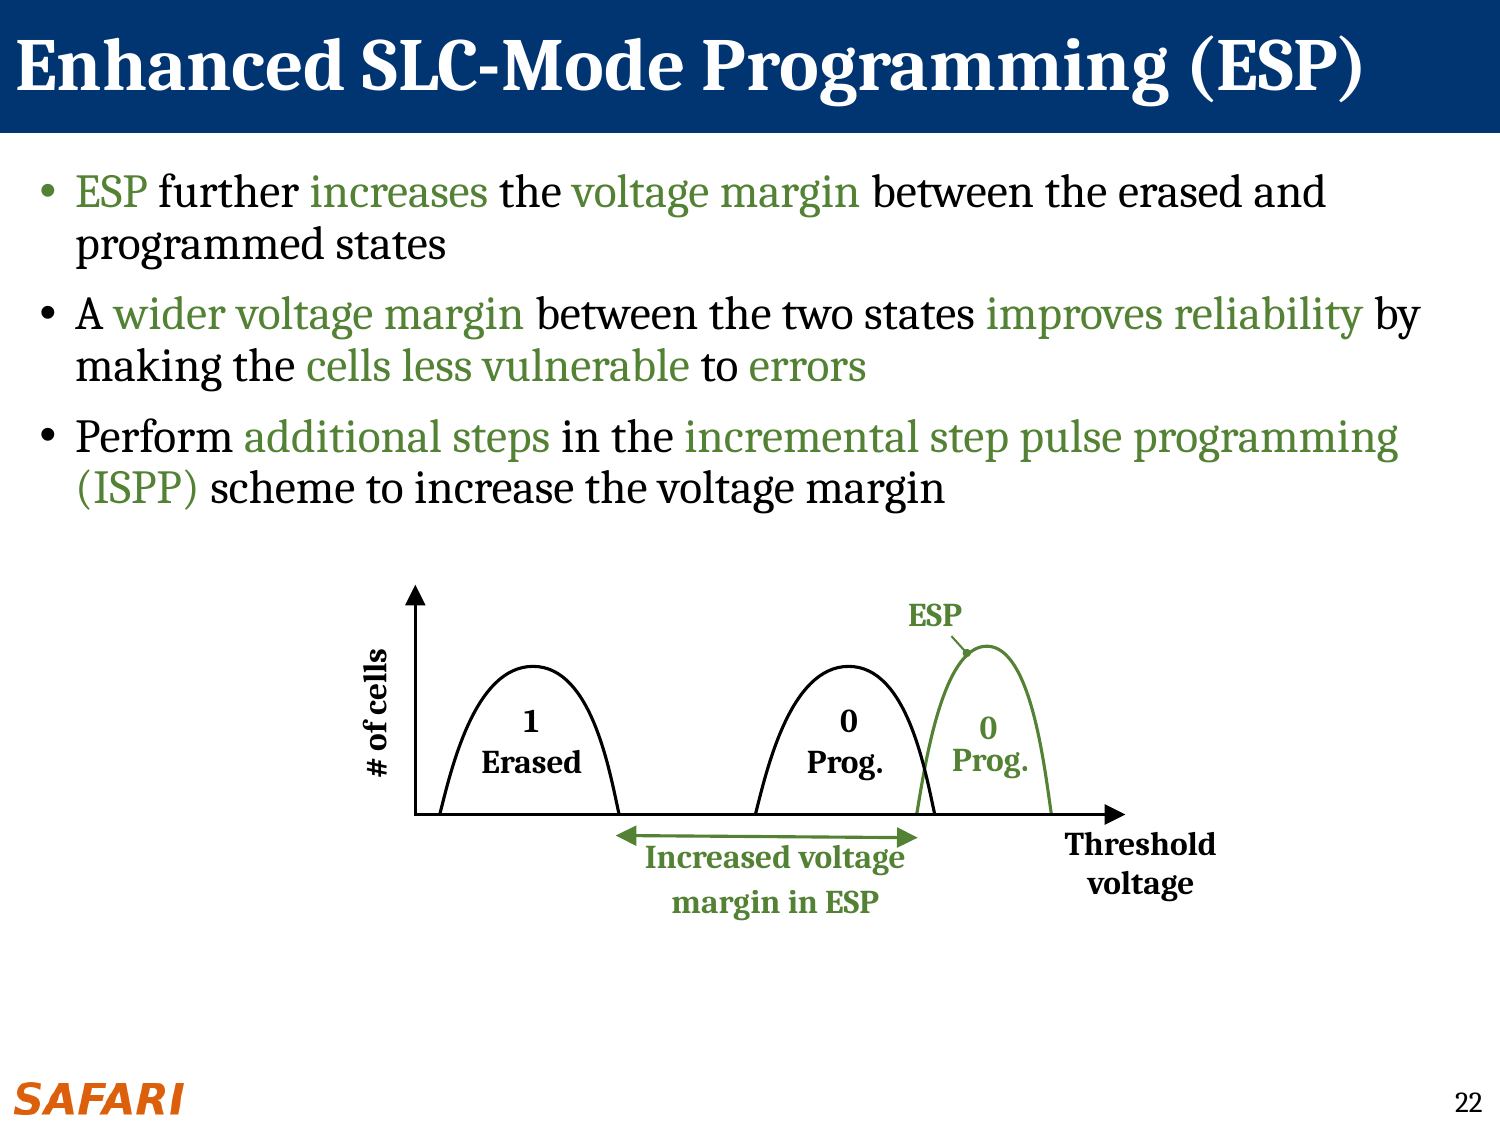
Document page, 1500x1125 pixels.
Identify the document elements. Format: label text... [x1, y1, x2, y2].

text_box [353, 584, 1258, 902]
title Enhanced SLC-Mode Programming (ESP) [0, 0, 1500, 133]
picture [12, 1073, 190, 1125]
text_box Increased voltage margin in ESP [633, 902, 918, 921]
list ESP further increases the voltage margin between the erased and programmed states A wider voltage margin between the two states improves reliability by making the cells less vulnerable to errors Perform additional steps in the incremental step pulse programming (ISPP) scheme to increase the voltage margin [24, 159, 1476, 522]
text_box 22 [1366, 1075, 1498, 1125]
